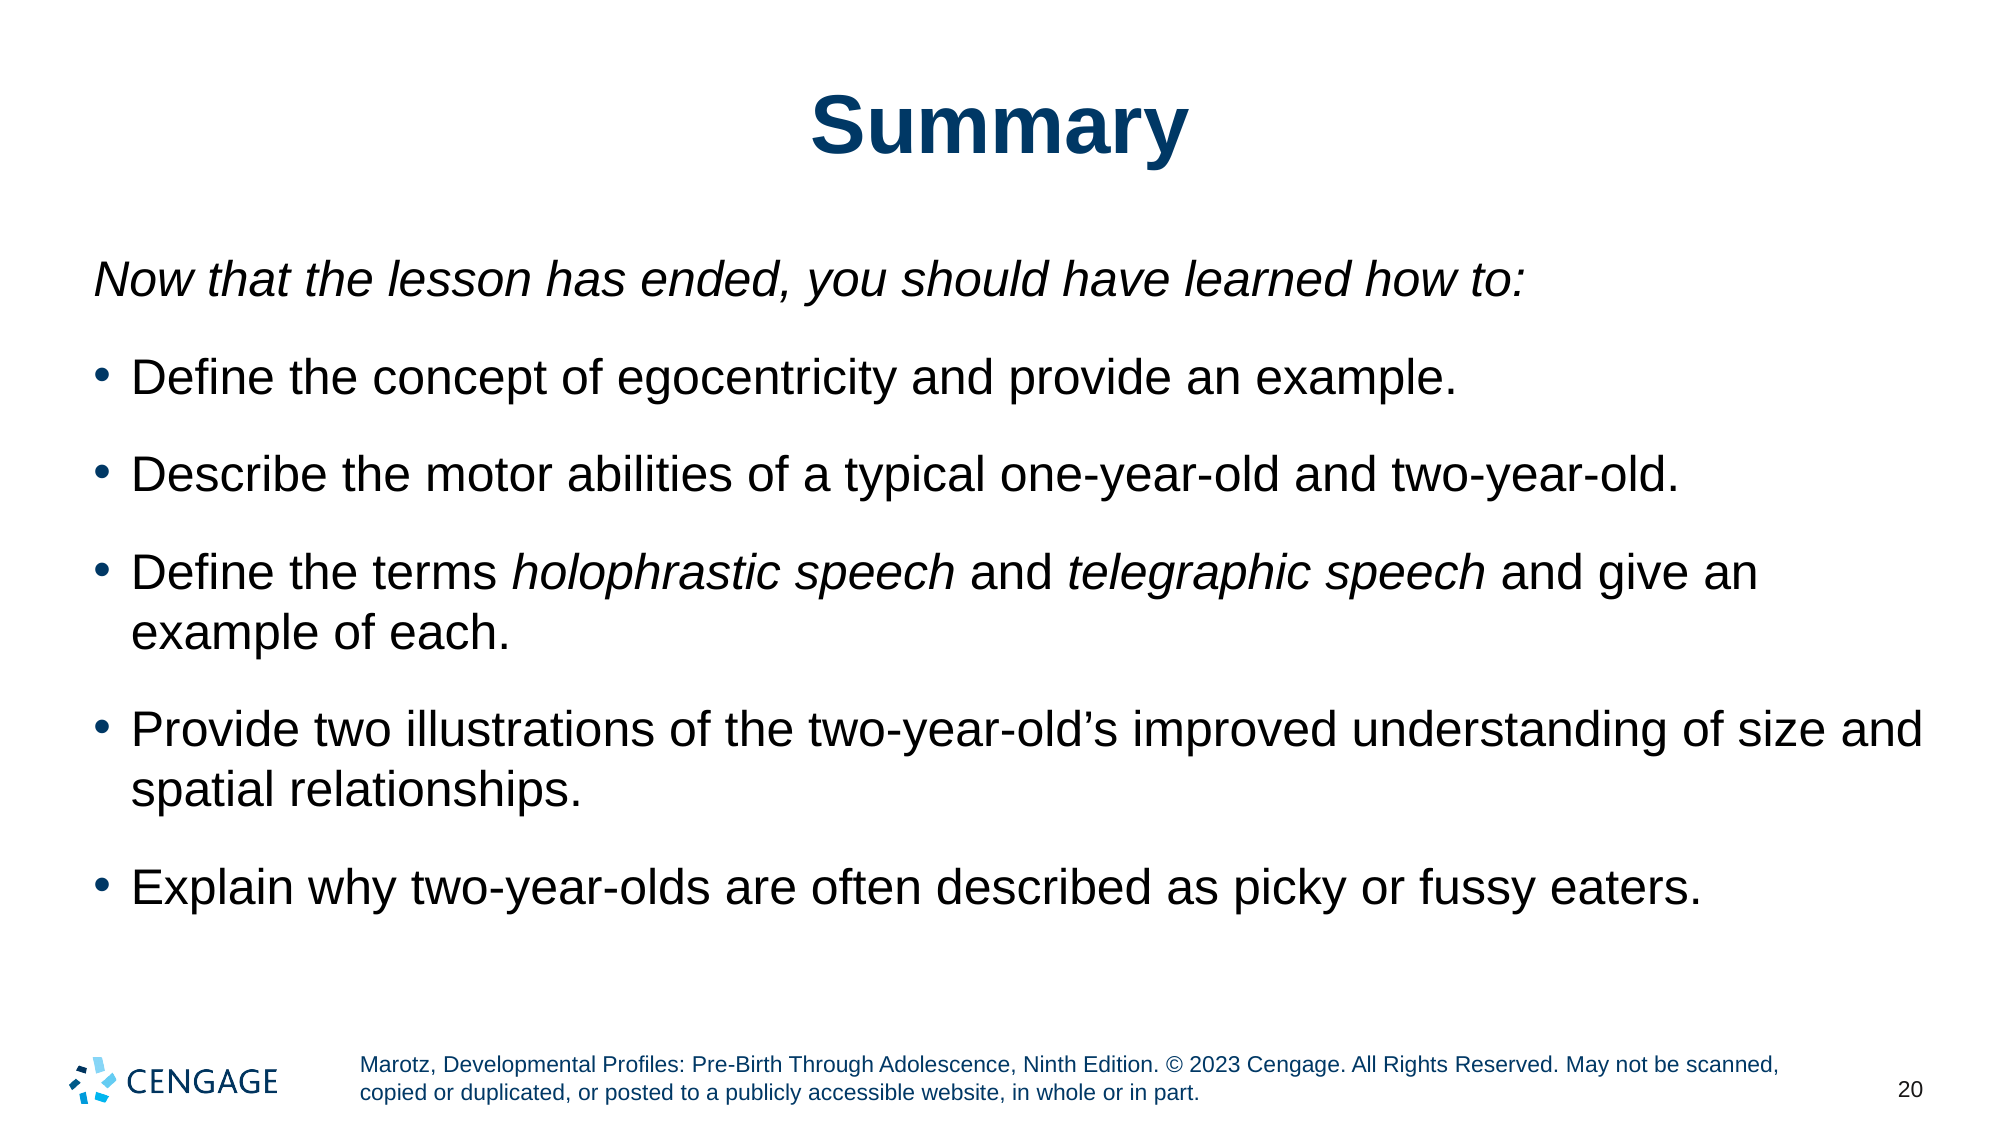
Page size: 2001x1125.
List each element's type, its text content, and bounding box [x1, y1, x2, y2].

title Summary [78, 36, 1923, 217]
list Now that the lesson has ended, you should have learned how to: Define the concept of egocentricity and provide an example. Describe the motor abilities of a typical one-year-old and two-year-old. Define the terms holophrastic speech and telegraphic speech and give an example of each. Provide two illustrations of the two-year-old’s improved understanding of size and spatial relationships. Explain why two-year-olds are often described as picky or fussy eaters. [78, 239, 1954, 1020]
picture [69, 1057, 277, 1104]
